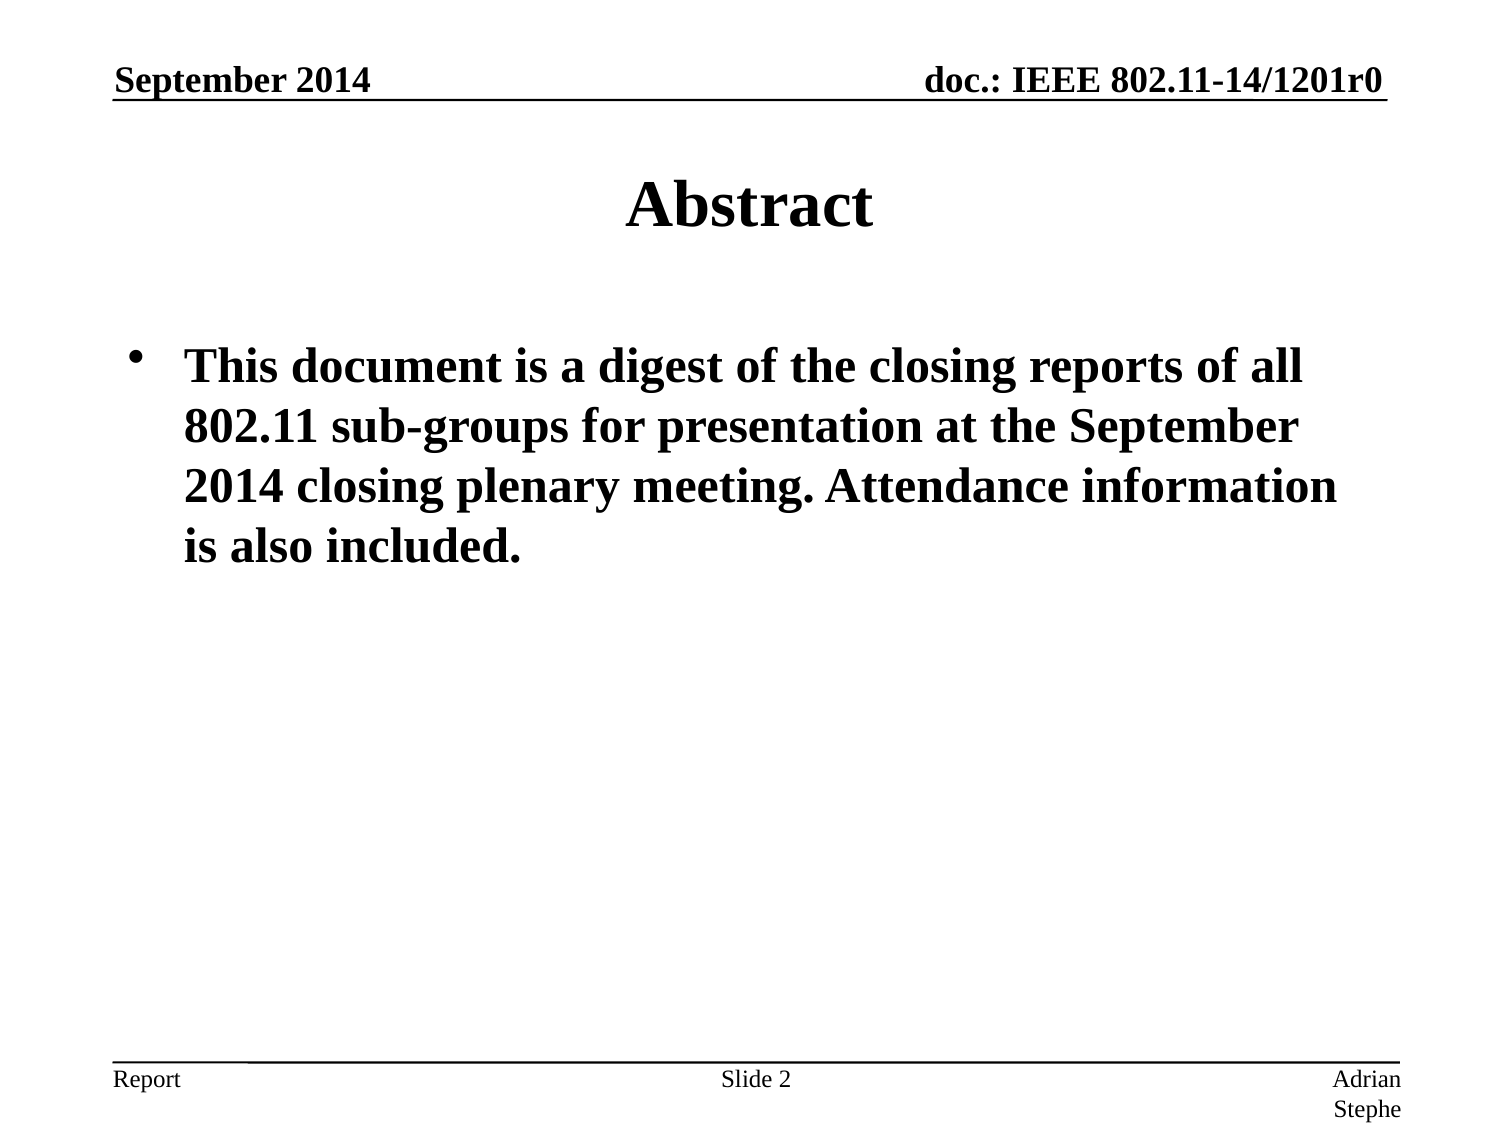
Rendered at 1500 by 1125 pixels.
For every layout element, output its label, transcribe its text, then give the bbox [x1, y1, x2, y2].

footer Adrian Stephens, Intel Corporation [1324, 1061, 1402, 1093]
title Abstract [112, 112, 1388, 288]
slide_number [114, 54, 374, 101]
list This document is a digest of the closing reports of all 802.11 sub-groups for presentation at the September 2014 closing plenary meeting. Attendance information is also included. [112, 324, 1388, 1000]
slide_number Slide 2 [712, 1061, 800, 1093]
